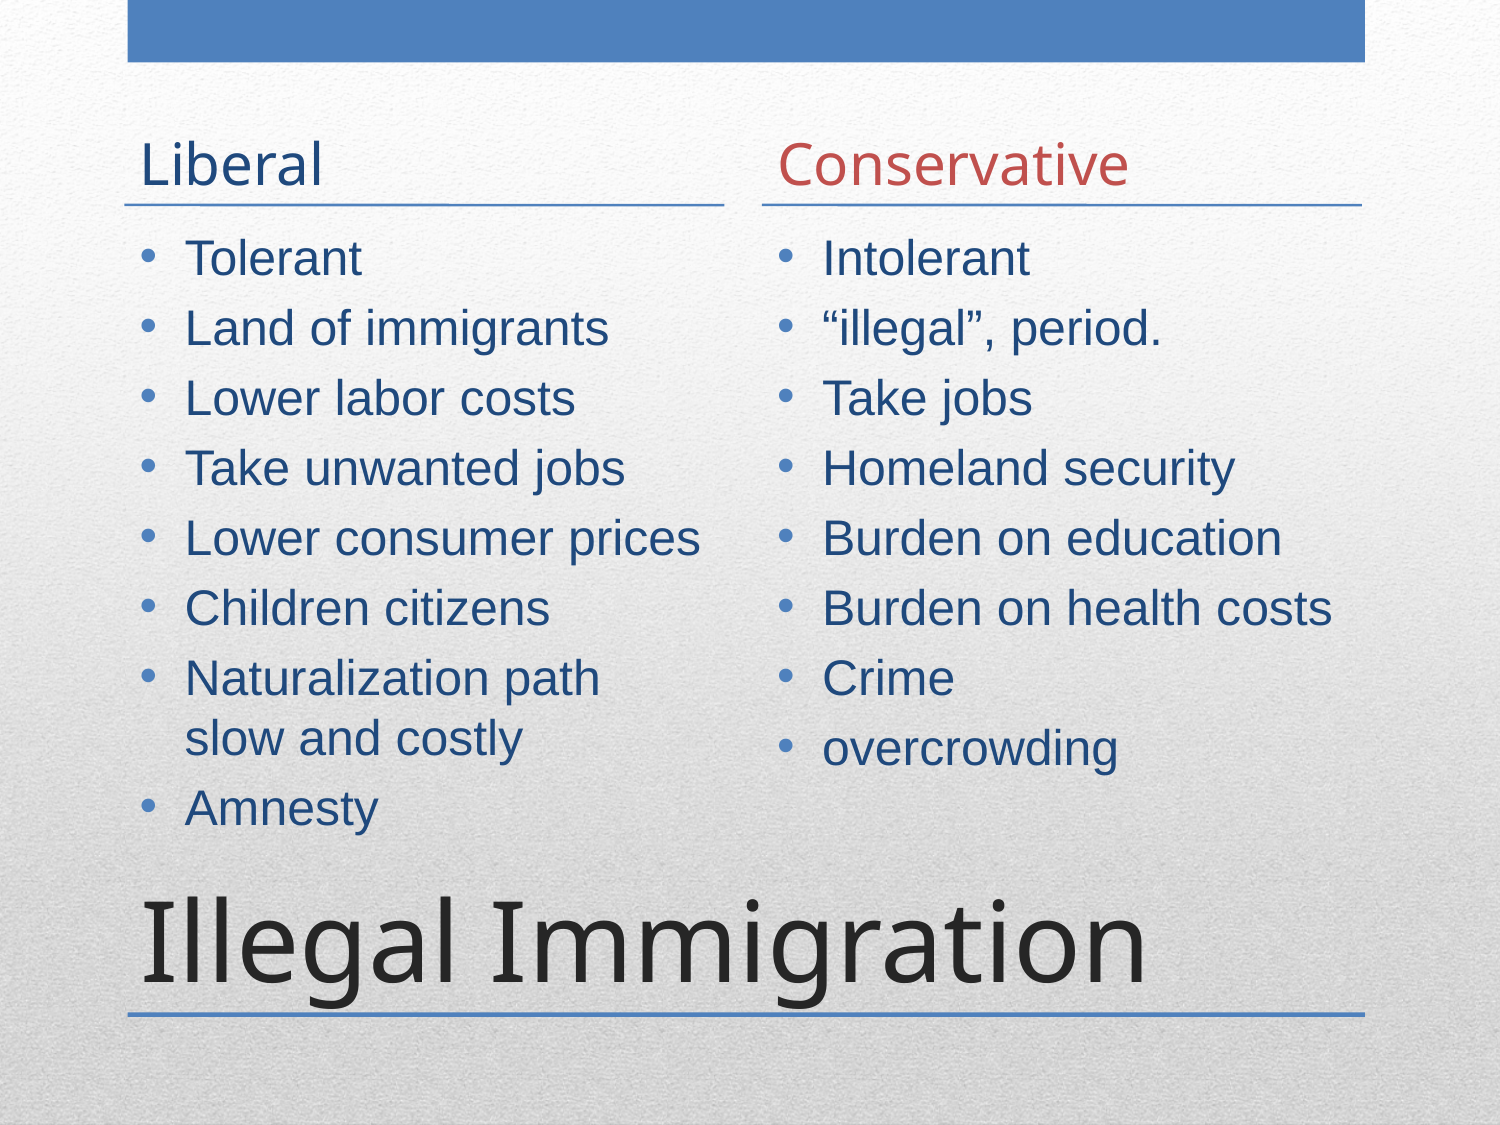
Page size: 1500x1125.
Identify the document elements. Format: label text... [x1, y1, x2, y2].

list Liberal [124, 99, 725, 205]
title Illegal Immigration [125, 750, 1238, 1013]
list Tolerant Land of immigrants Lower labor costs Take unwanted jobs Lower consumer prices Children citizens Naturalization path slow and costly Amnesty [124, 218, 725, 875]
list Intolerant “illegal”, period. Take jobs Homeland security Burden on education Burden on health costs Crime overcrowding [761, 218, 1362, 863]
list Conservative [761, 99, 1362, 205]
